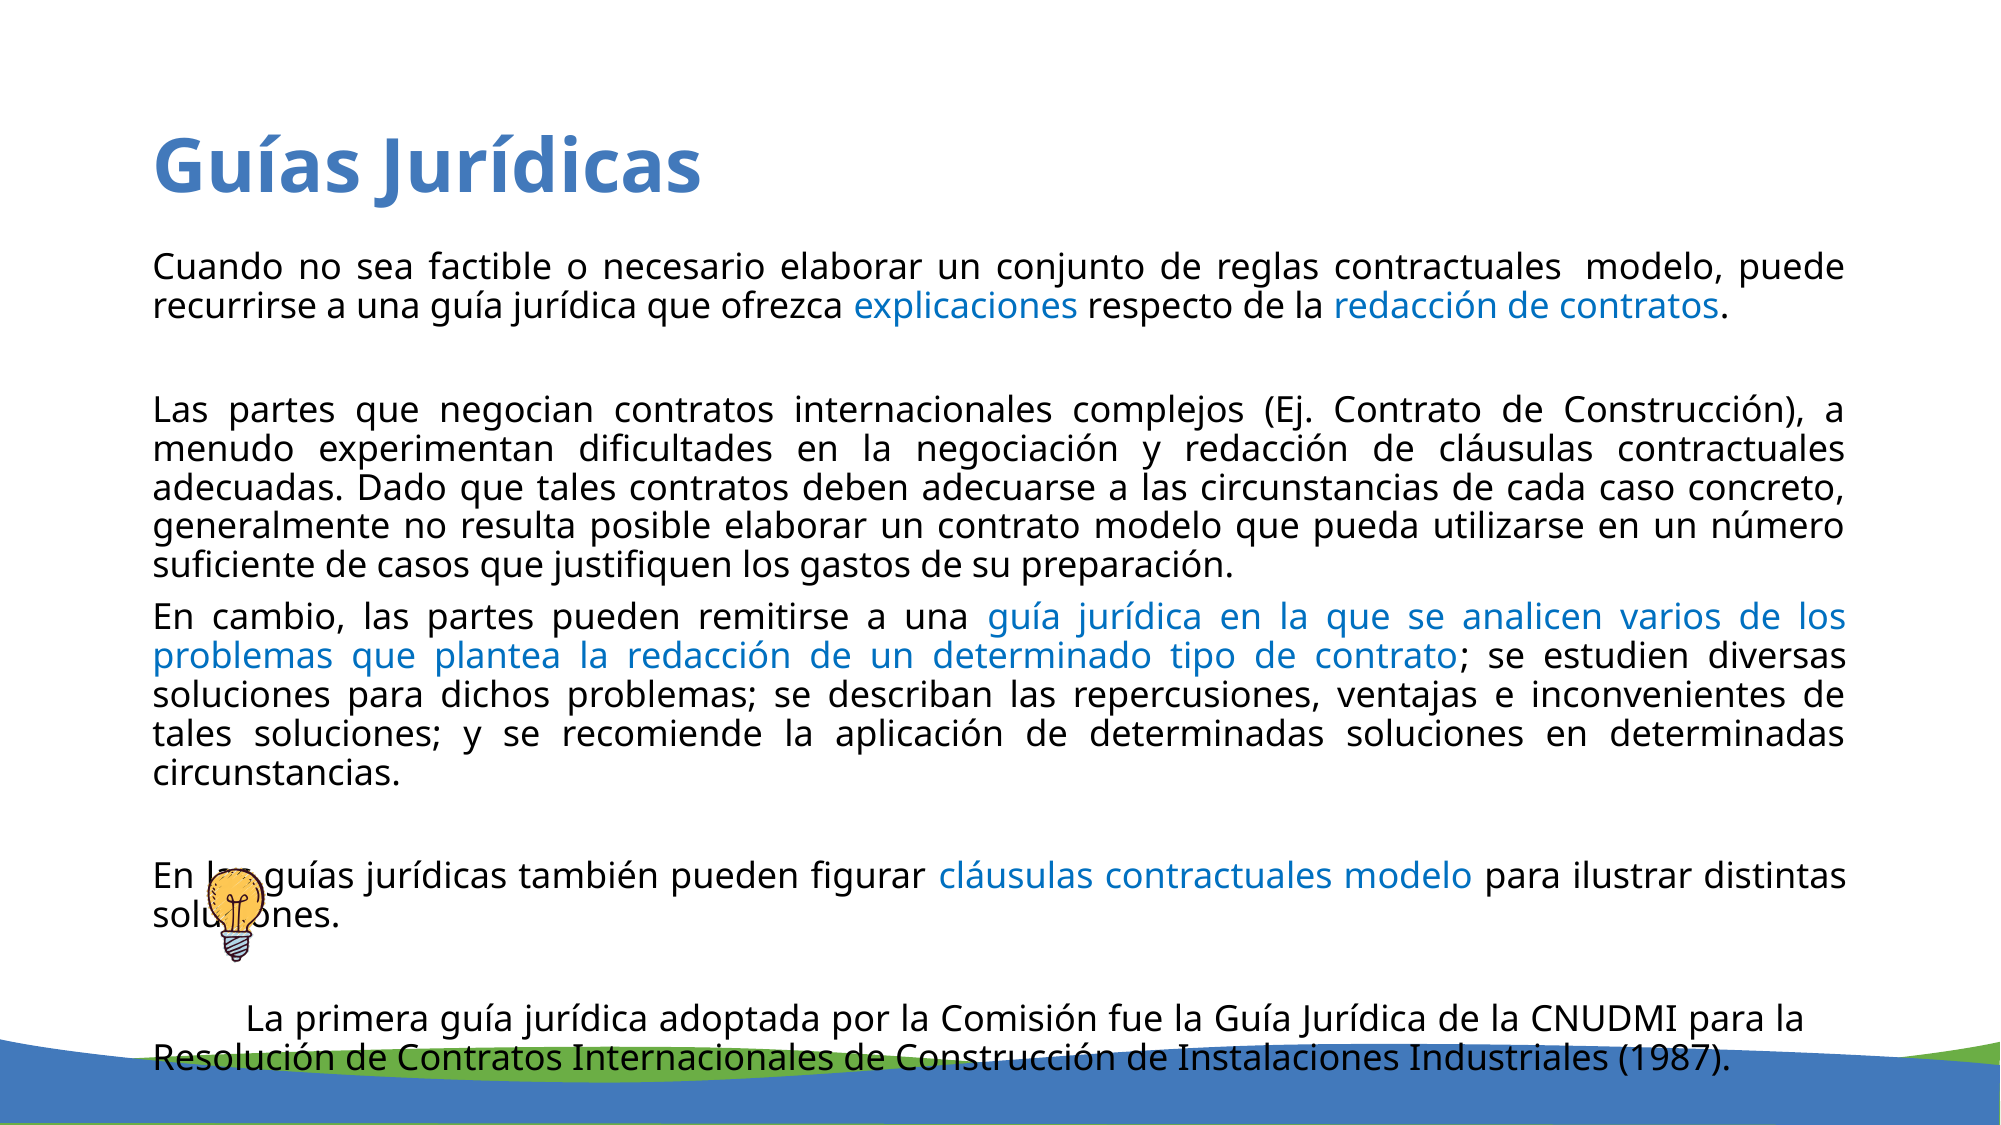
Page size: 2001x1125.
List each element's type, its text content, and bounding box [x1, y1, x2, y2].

list Cuando no sea factible o necesario elaborar un conjunto de reglas contractuales modelo, puede recurrirse a una guía jurídica que ofrezca explicaciones respecto de la redacción de contratos. Las partes que negocian contratos internacionales complejos (Ej. Contrato de Construcción), a menudo experimentan dificultades en la negociación y redacción de cláusulas contractuales adecuadas. Dado que tales contratos deben adecuarse a las circunstancias de cada caso concreto, generalmente no resulta posible elaborar un contrato modelo que pueda utilizarse en un número suficiente de casos que justifiquen los gastos de su preparación. En cambio, las partes pueden remitirse a una guía jurídica en la que se analicen varios de los problemas que plantea la redacción de un determinado tipo de contrato; se estudien diversas soluciones para dichos problemas; se describan las repercusiones, ventajas e inconvenientes de tales soluciones; y se recomiende la aplicación de determinadas soluciones en determinadas circunstancias. En las guías jurídicas también pueden figurar cláusulas contractuales modelo para ilustrar distintas soluciones. La primera guía jurídica adoptada por la Comisión fue la Guía Jurídica de la CNUDMI para la Resolución de Contratos Internacionales de Construcción de Instalaciones Industriales (1987). [137, 241, 1863, 1125]
title Guías Jurídicas [137, 59, 1863, 241]
picture [184, 863, 288, 967]
